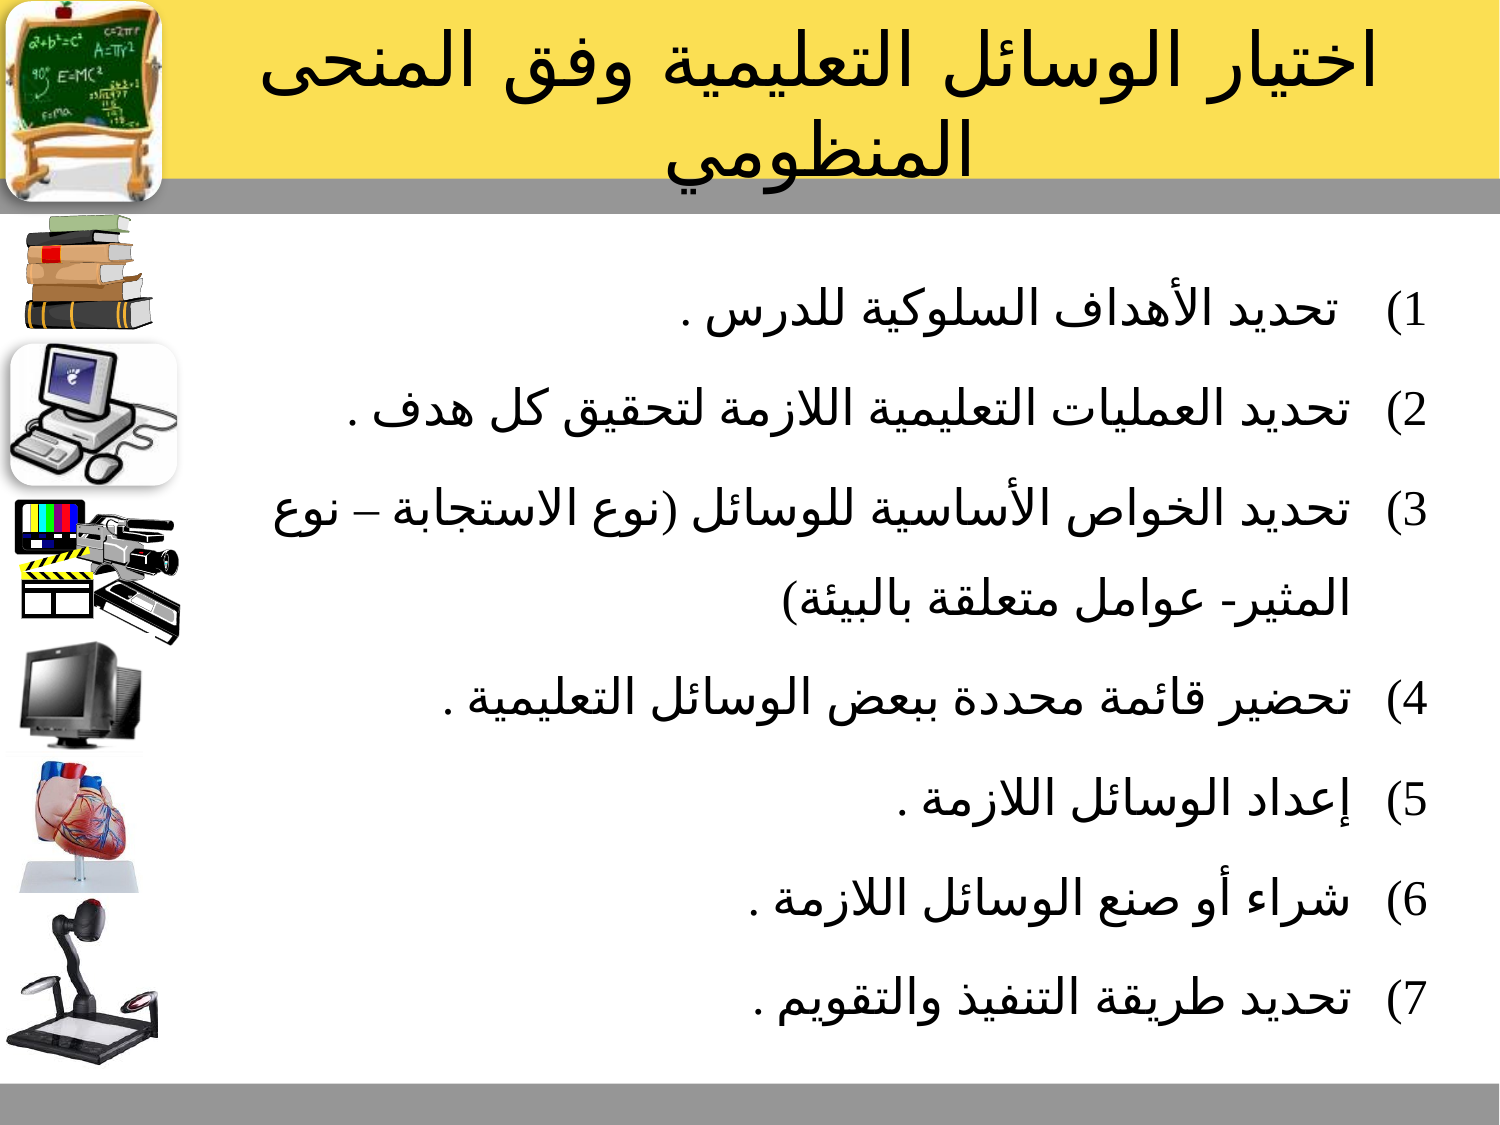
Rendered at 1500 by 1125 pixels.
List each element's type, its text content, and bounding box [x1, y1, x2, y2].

picture [10, 343, 152, 486]
title اختيار الوسائل التعليمية وفق المنحى المنظومي [139, 42, 1500, 162]
picture [0, 633, 158, 1083]
list تحديد الأهداف السلوكية للدرس . تحديد العمليات التعليمية اللازمة لتحقيق كل هدف . تحديد الخواص الأساسية للوسائل (نوع الاستجابة – نوع المثير- عوامل متعلقة بالبيئة) تحضير قائمة محددة ببعض الوسائل التعليمية . إعداد الوسائل اللازمة . شراء أو صنع الوسائل اللازمة . تحديد طريقة التنفيذ والتقويم . [152, 237, 1443, 1044]
picture [5, 1, 162, 202]
